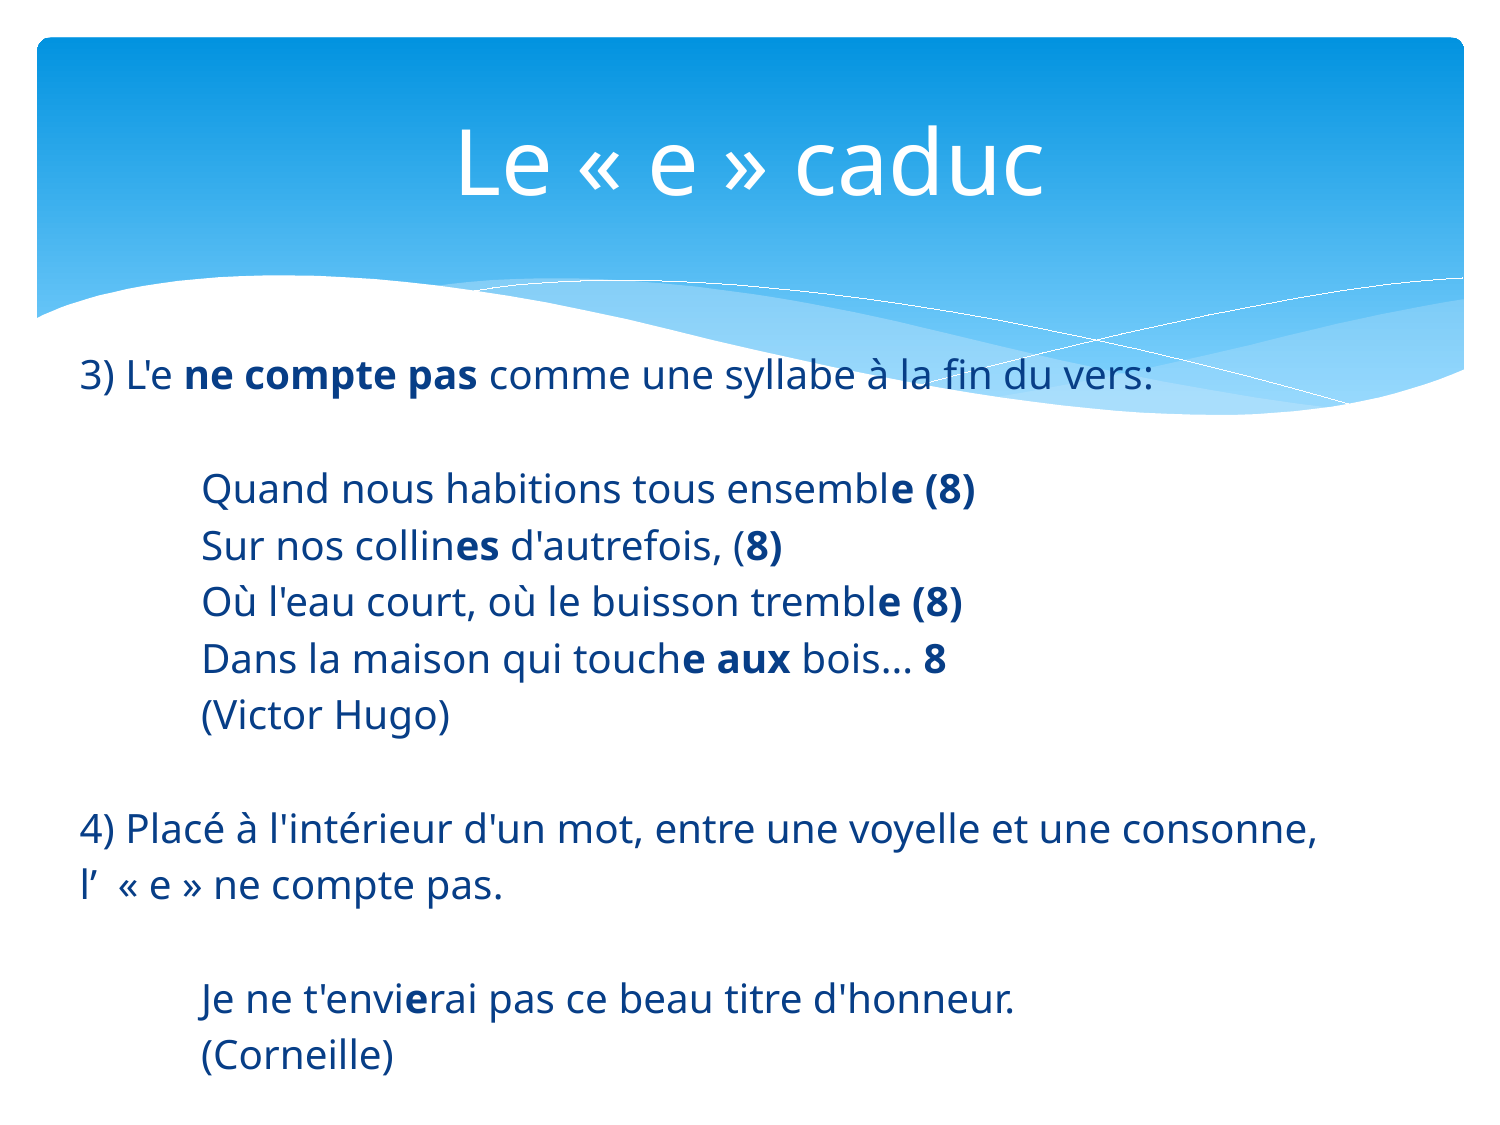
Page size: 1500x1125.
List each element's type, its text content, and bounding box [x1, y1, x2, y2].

title Le « e » caduc [75, 55, 1425, 261]
list 3) L'e ne compte pas comme une syllabe à la fin du vers: Quand nous habitions tous ensemble (8) Sur nos collines d'autrefois, (8) Où l'eau court, où le buisson tremble (8) Dans la maison qui touche aux bois... 8 (Victor Hugo) 4) Placé à l'intérieur d'un mot, entre une voyelle et une consonne, l’ « e » ne compte pas. Je ne t'envierai pas ce beau titre d'honneur. (Corneille) [64, 342, 1436, 1091]
